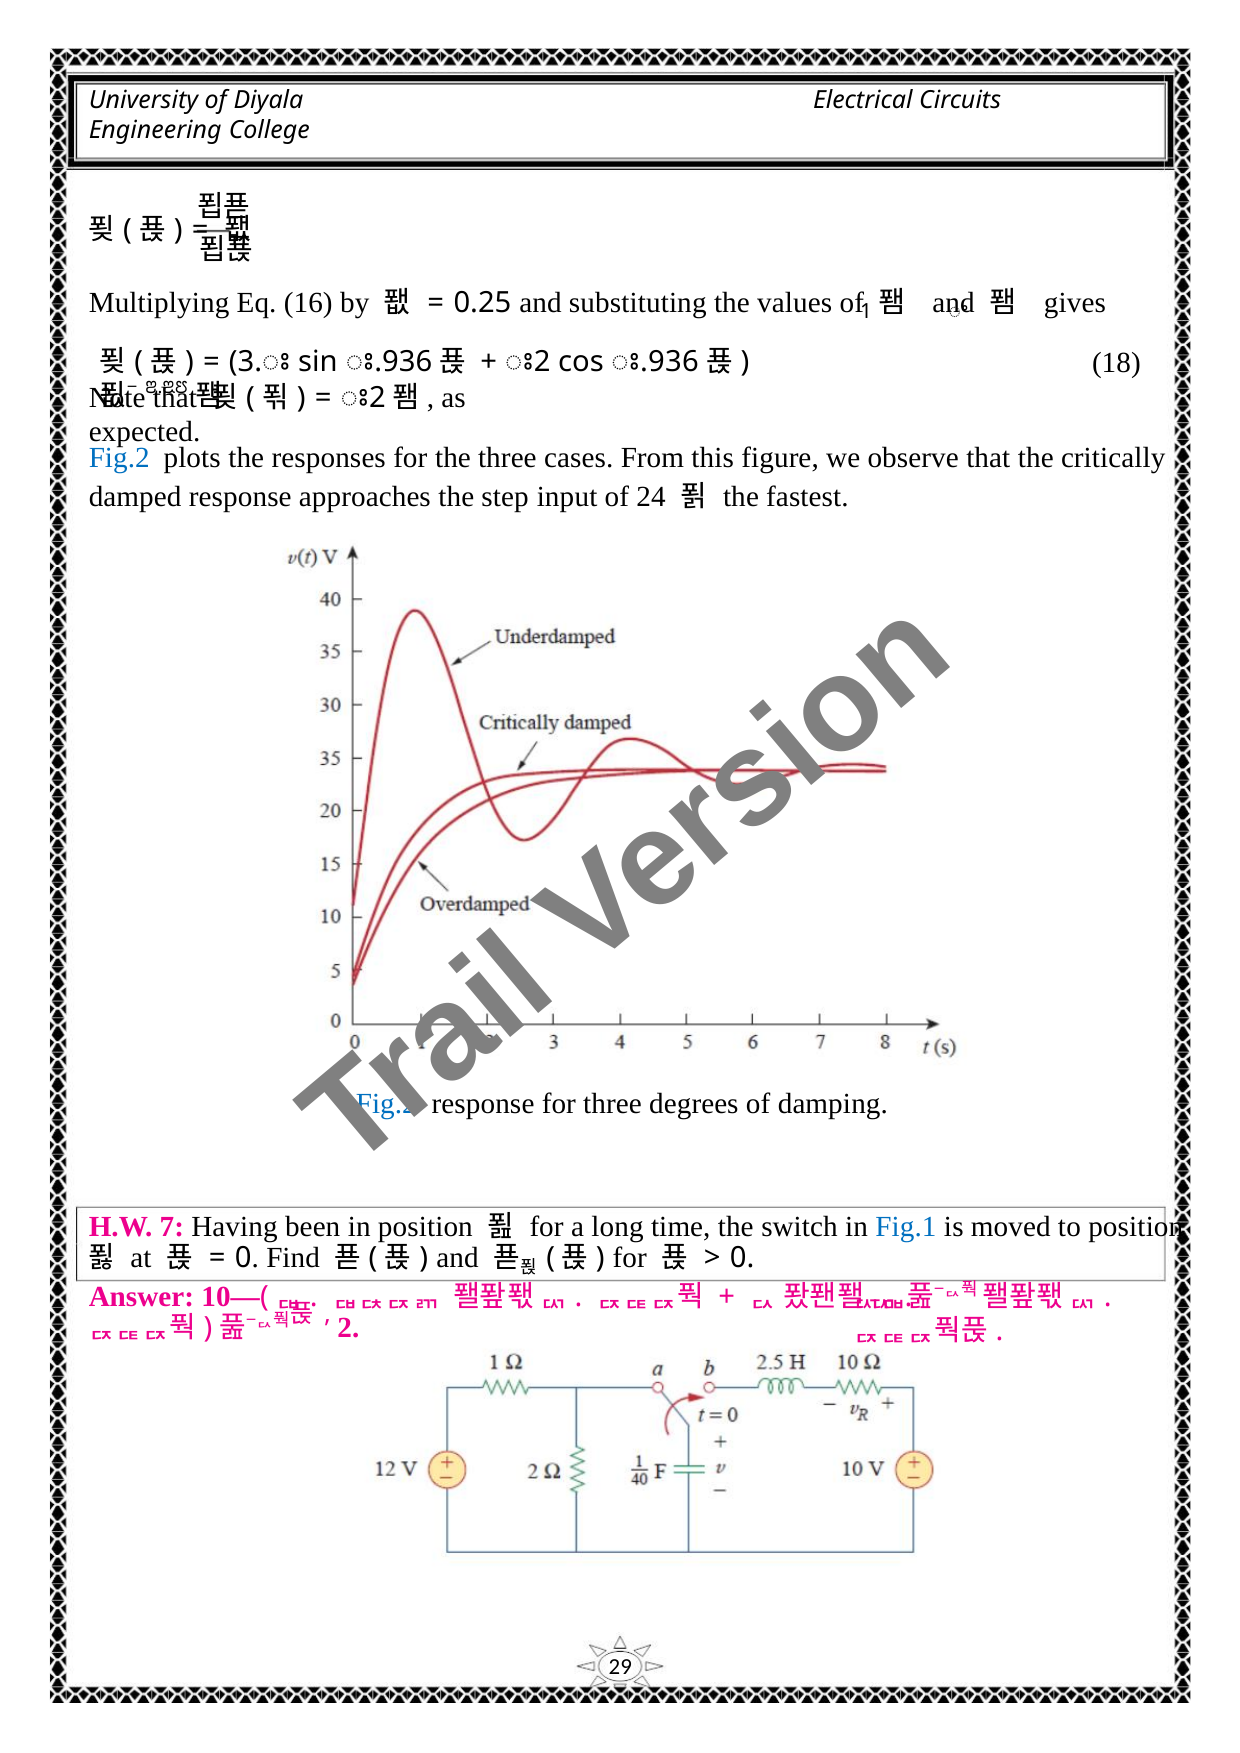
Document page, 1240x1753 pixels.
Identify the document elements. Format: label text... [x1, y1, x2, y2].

text_box 푑푣 푖(푡) = 퐶 푑푡 [88, 188, 274, 266]
text_box 푖(푡) = (3.ꢁ sin ꢁ.936푡 + ꢁ2 cos ꢁ.936푡)푒−ꢂ.ꢃꢄ퐴 [99, 342, 759, 412]
text_box 29 [608, 1650, 667, 1679]
text_box Answer: 10—(ퟏ. ퟏퟓퟒퟕ 퐬퐢퐧 ퟑ. ퟒퟔퟒ풕 + ퟐ 퐜퐨퐬 ퟑ. ퟒퟔퟒ풕)풆−ퟐ풕푽, 2. [88, 1278, 853, 1347]
text_box Multiplying Eq. (16) by 퐶 = 0.25 and substituting the values of 퐴 and 퐴 gives [88, 283, 1173, 319]
text_box (18) [1092, 346, 1185, 379]
text_box Fig.2 plots the responses for the three cases. From this figure, we observe that the critically damped response approaches the step input of 24 푉 the fastest. [88, 440, 1240, 513]
text_box [49, 48, 1191, 1703]
text_box Trail Version [246, 542, 993, 1209]
text_box Electrical Circuits [813, 86, 1010, 114]
text_box H.W. 7: Having been in position 푎 for a long time, the switch in Fig.1 is moved to position 푏 at 푡 = 0. Find 푣(푡) and 푣푅(푡) for 푡 > 0. [88, 1207, 1240, 1278]
text_box ꢀ [948, 297, 992, 323]
text_box University of Diyala Engineering College [88, 86, 311, 144]
text_box 1 [860, 297, 904, 323]
text_box Note that 푖(푂) = ꢁ2퐴, as expected. [88, 379, 568, 440]
text_box Fig.2 response for three degrees of damping. [470, 1087, 965, 1120]
text_box ퟑퟏ풆−ퟐ풕 퐬퐢퐧 ퟑ. ퟒퟔퟒ풕푽. [853, 1278, 1159, 1347]
